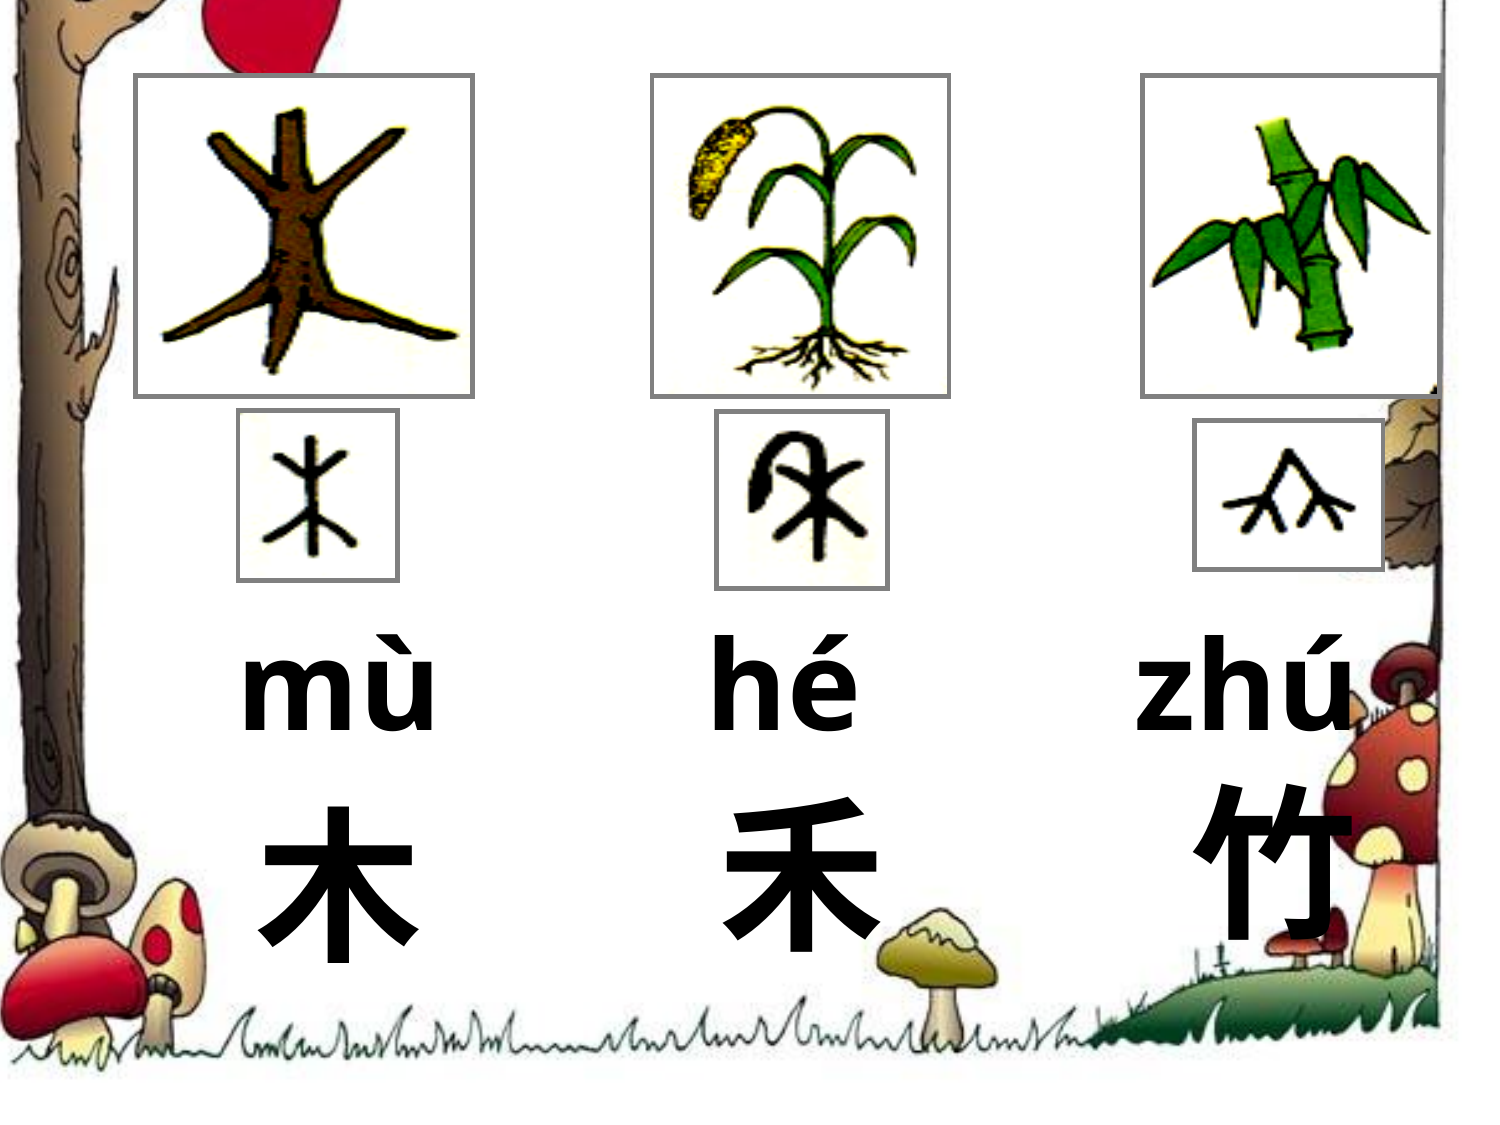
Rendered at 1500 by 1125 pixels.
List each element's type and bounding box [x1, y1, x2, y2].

text_box [137, 77, 1438, 587]
picture [0, 0, 1500, 1125]
